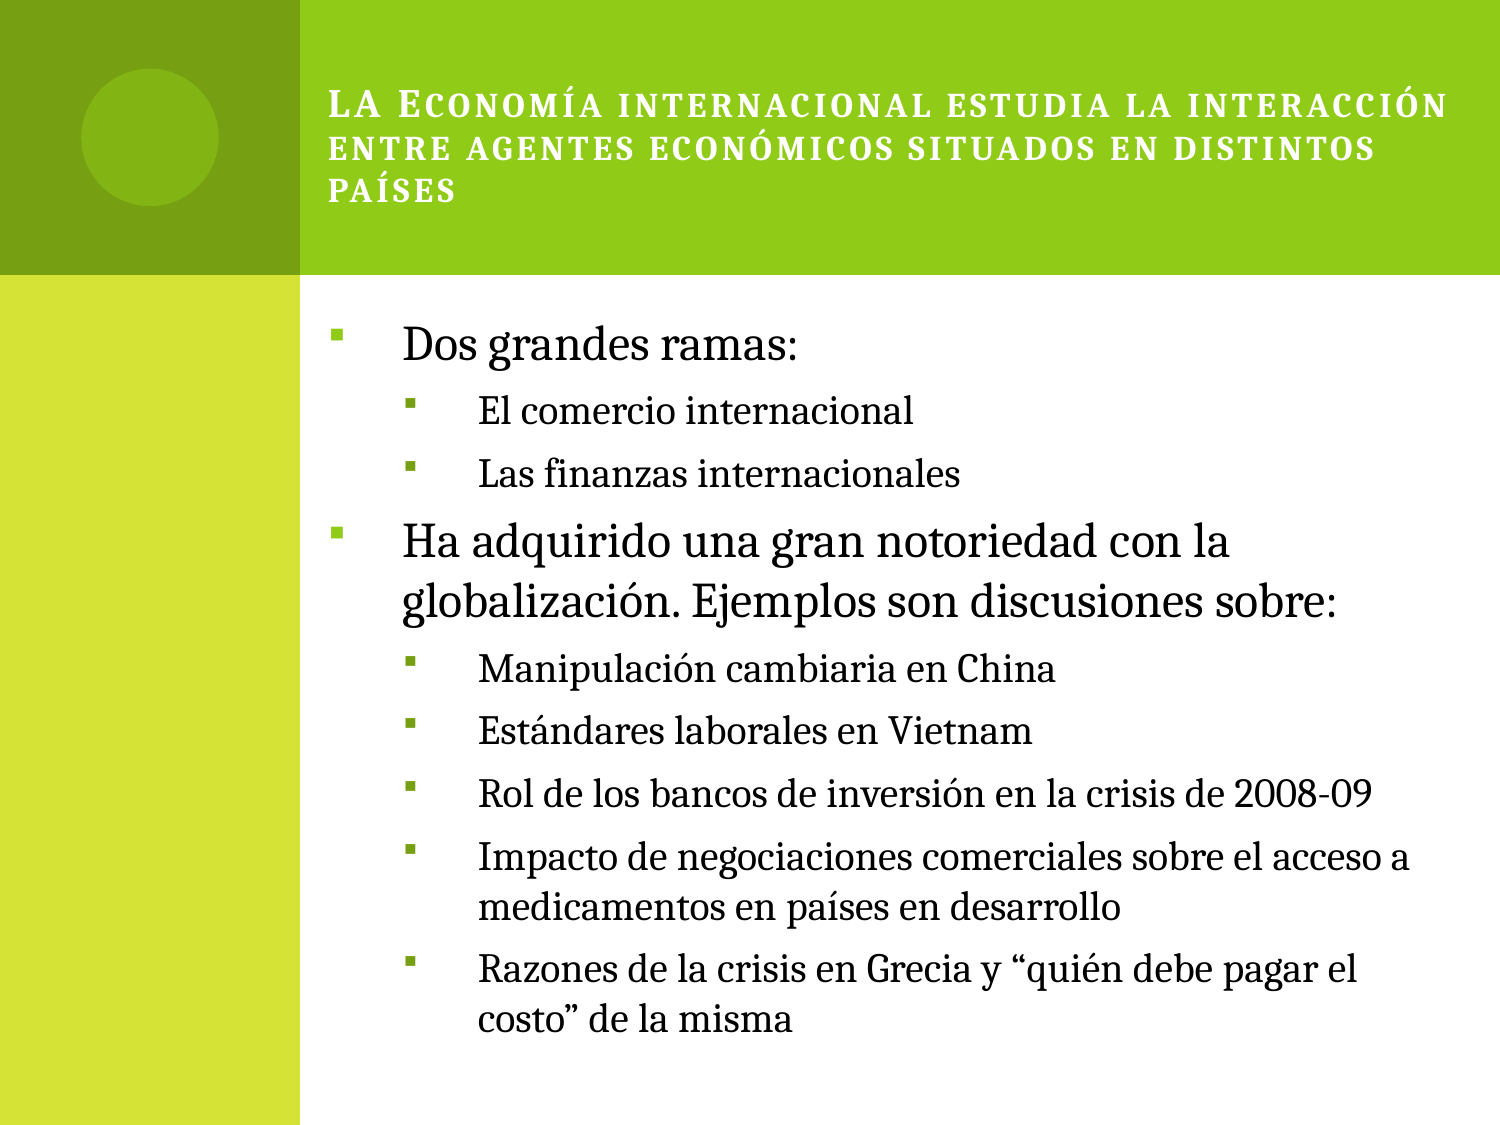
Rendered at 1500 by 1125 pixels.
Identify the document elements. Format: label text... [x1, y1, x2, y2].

list Dos grandes ramas: El comercio internacional Las finanzas internacionales Ha adquirido una gran notoriedad con la globalización. Ejemplos son discusiones sobre: Manipulación cambiaria en China Estándares laborales en Vietnam Rol de los bancos de inversión en la crisis de 2008-09 Impacto de negociaciones comerciales sobre el acceso a medicamentos en países en desarrollo Razones de la crisis en Grecia y “quién debe pagar el costo” de la misma [312, 302, 1459, 1059]
title La Economía Internacional estudia la interacción entre agentes económicos situados en distintos países [312, 19, 1471, 268]
